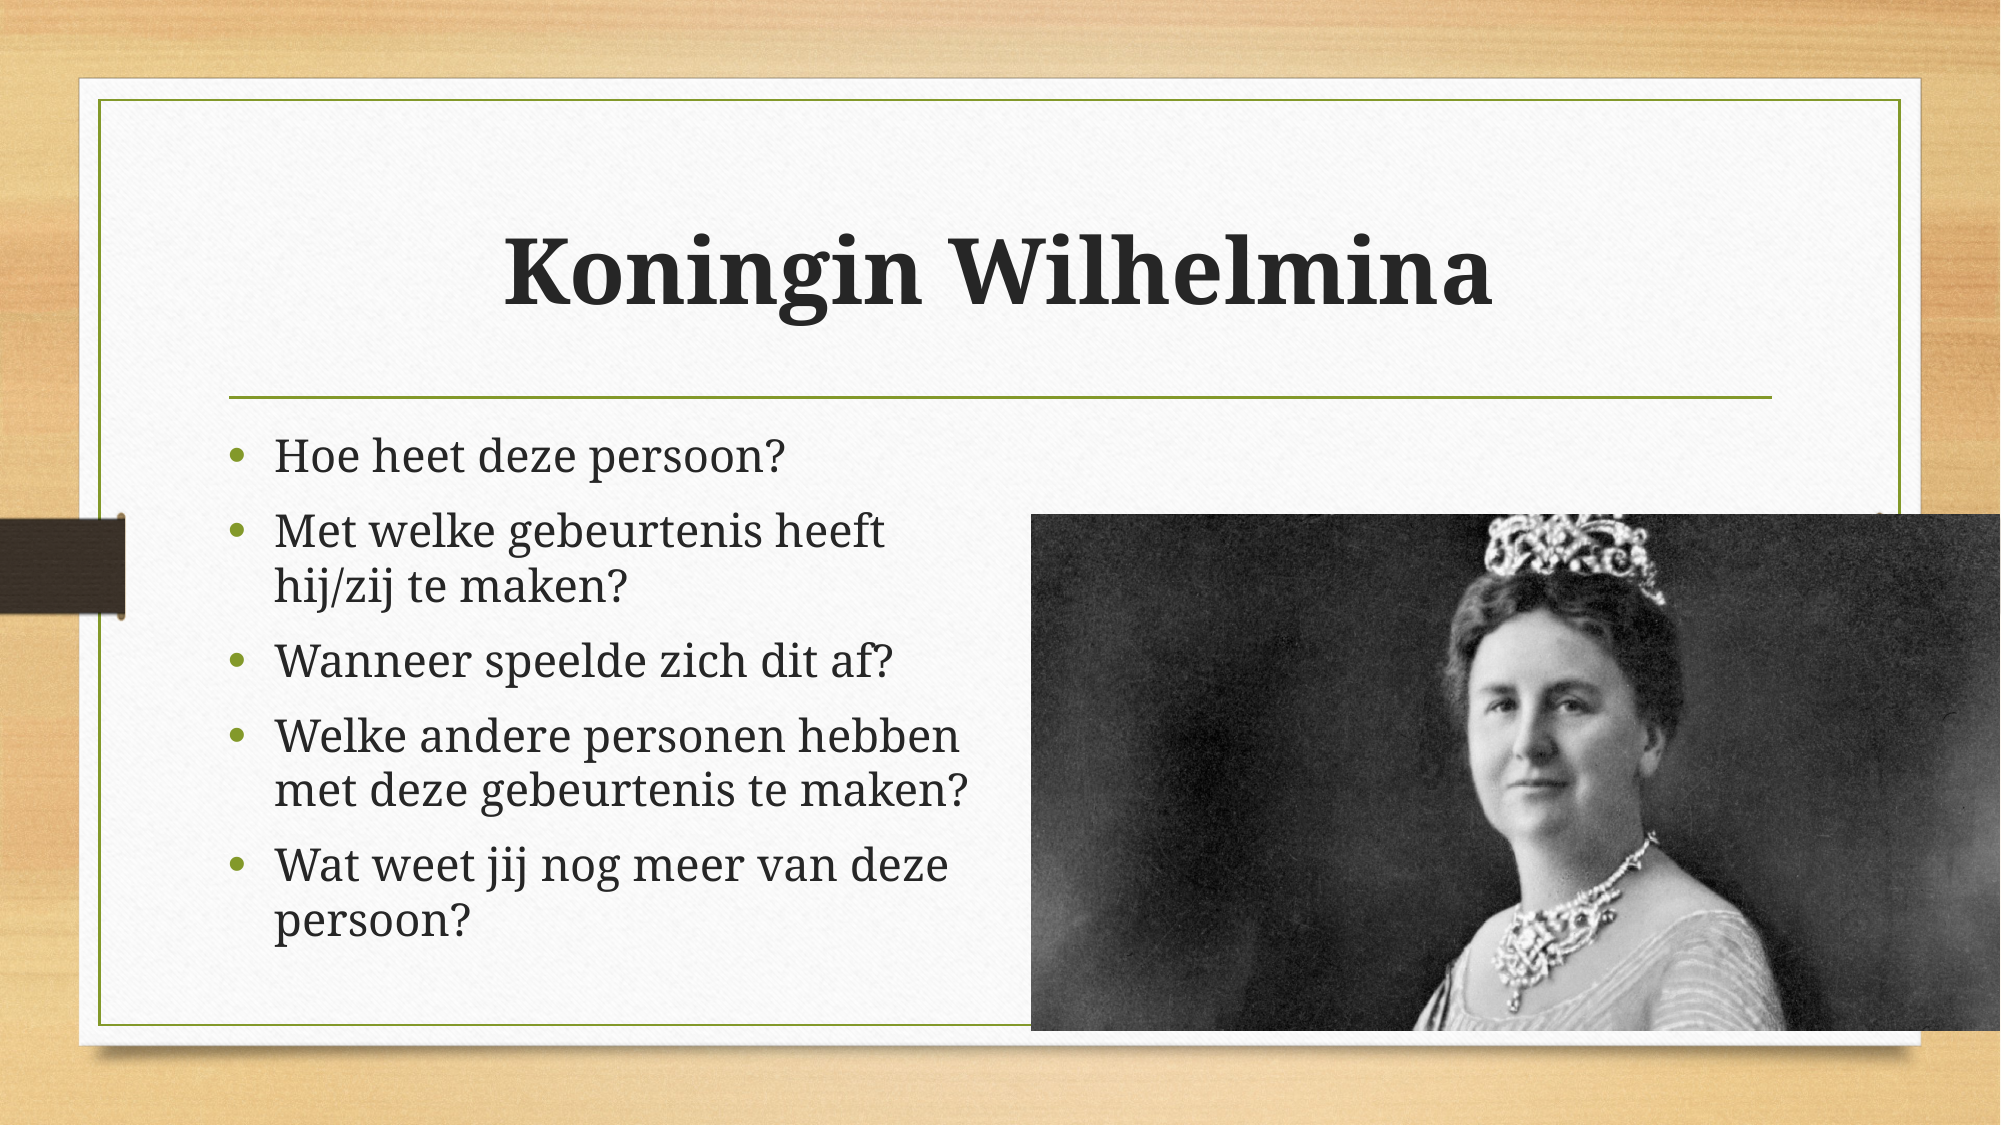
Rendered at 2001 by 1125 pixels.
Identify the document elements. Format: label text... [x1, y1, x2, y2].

title Koningin Wilhelmina [212, 161, 1788, 375]
picture [0, 0, 2001, 1125]
list Hoe heet deze persoon? Met welke gebeurtenis heeft hij/zij te maken? Wanneer speelde zich dit af? Welke andere personen hebben met deze gebeurtenis te maken? Wat weet jij nog meer van deze persoon? [213, 420, 987, 963]
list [1031, 513, 2000, 1031]
